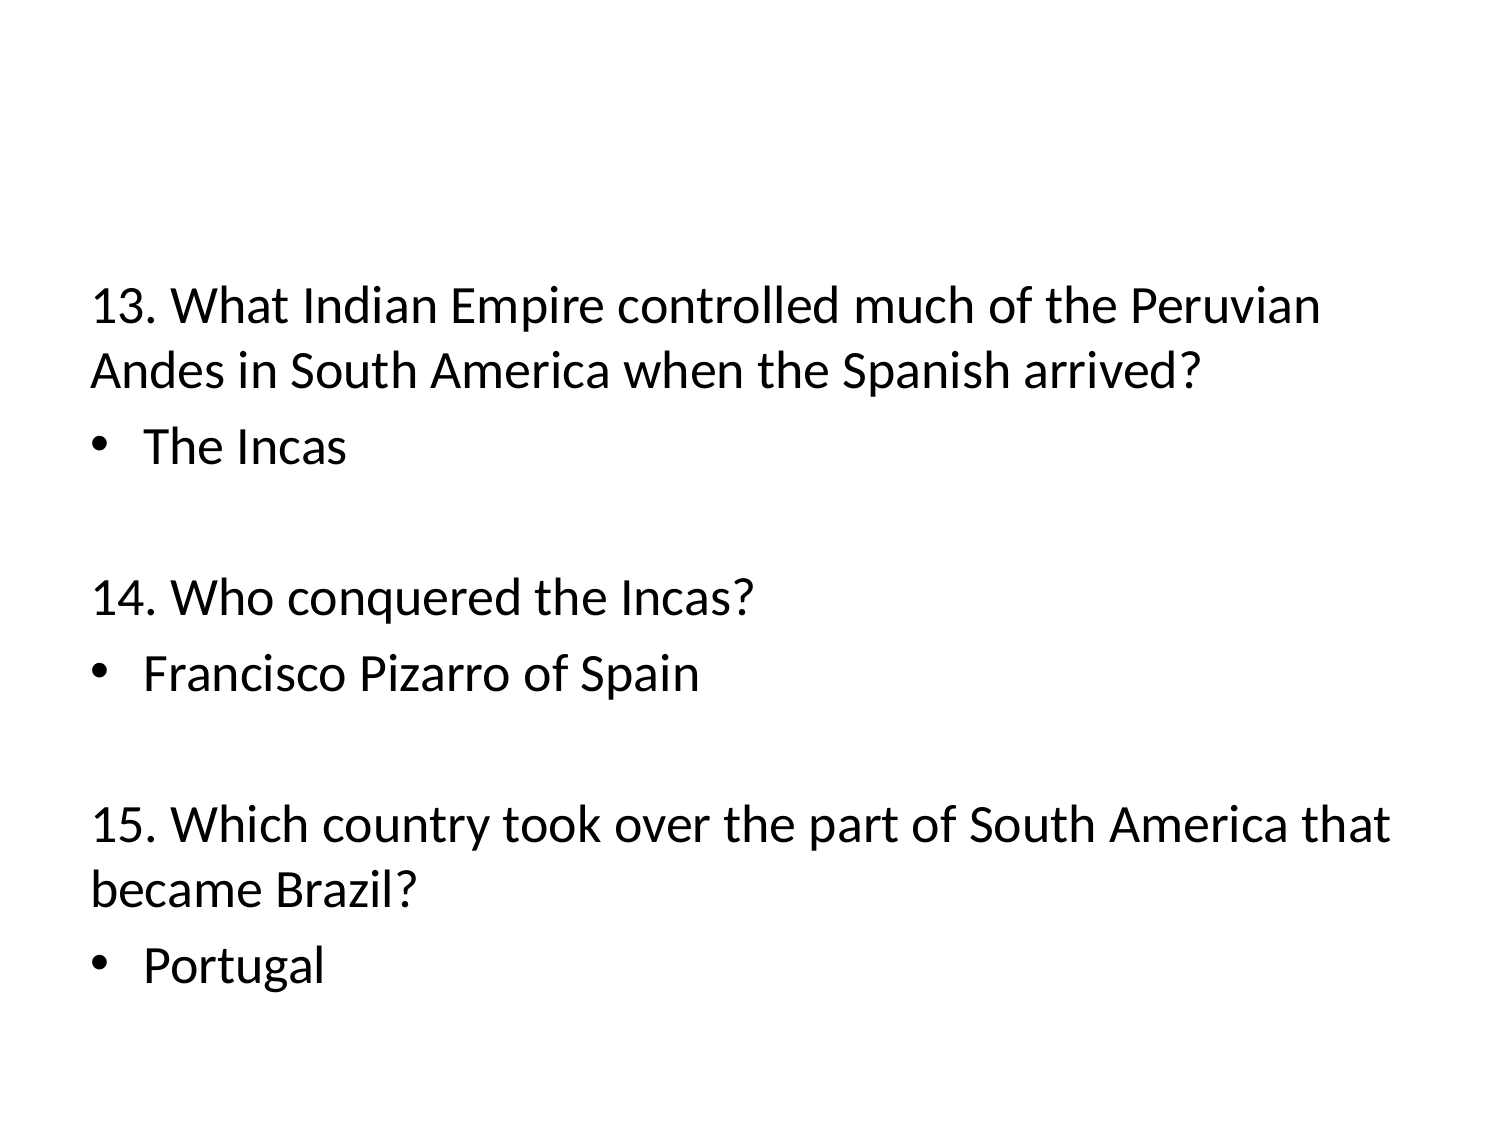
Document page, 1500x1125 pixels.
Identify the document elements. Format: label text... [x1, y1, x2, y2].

list 13. What Indian Empire controlled much of the Peruvian Andes in South America when the Spanish arrived? The Incas 14. Who conquered the Incas? Francisco Pizarro of Spain 15. Which country took over the part of South America that became Brazil? Portugal [75, 262, 1425, 1005]
